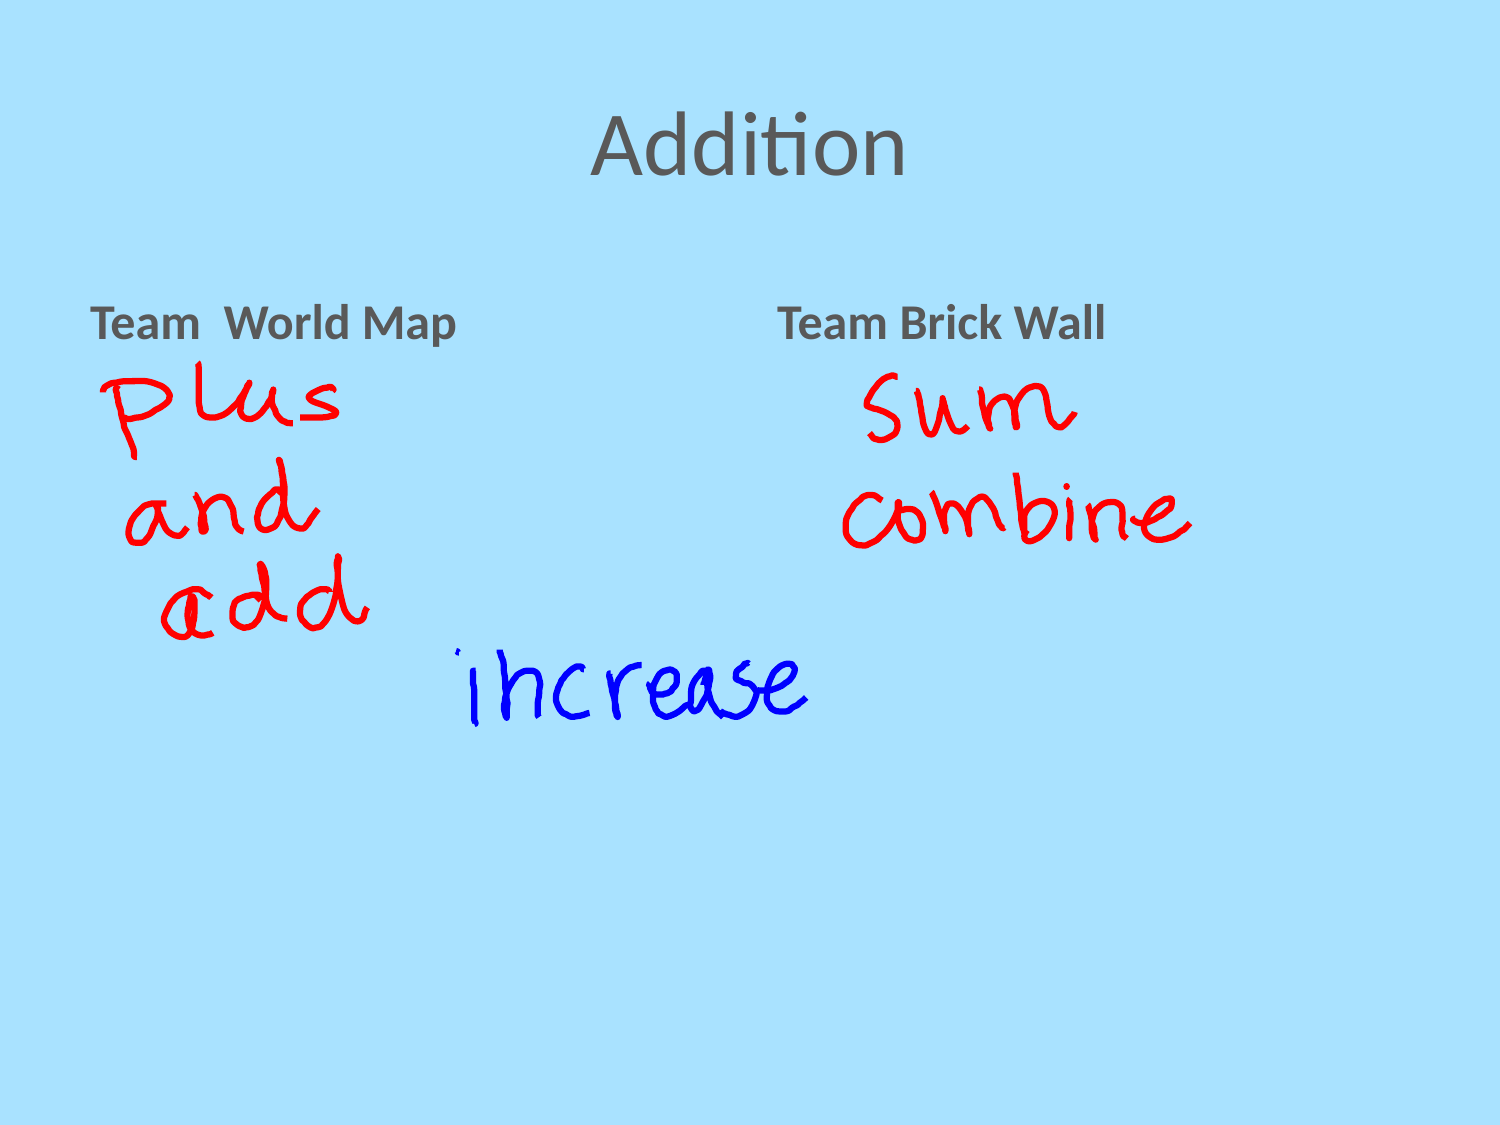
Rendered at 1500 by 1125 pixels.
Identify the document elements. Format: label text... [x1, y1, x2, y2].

text_box [300, 386, 337, 419]
text_box [756, 663, 807, 713]
text_box [231, 563, 288, 629]
text_box [163, 588, 214, 638]
text_box [979, 385, 1076, 430]
text_box [102, 380, 171, 420]
title Addition [75, 45, 1425, 233]
text_box [299, 555, 369, 629]
text_box [1015, 472, 1056, 543]
text_box [555, 665, 590, 718]
list Team World Map [75, 251, 738, 357]
text_box [196, 362, 293, 424]
text_box [689, 668, 724, 718]
text_box [844, 494, 924, 547]
text_box [719, 662, 758, 718]
text_box [498, 649, 541, 719]
text_box [127, 502, 189, 544]
text_box [120, 413, 137, 458]
text_box [915, 390, 969, 436]
list Team Brick Wall [761, 251, 1425, 357]
text_box [1086, 501, 1128, 541]
text_box [930, 491, 1005, 535]
text_box [194, 494, 244, 533]
text_box [1068, 498, 1072, 539]
text_box [472, 670, 477, 725]
text_box [865, 374, 899, 441]
text_box [256, 459, 319, 531]
text_box [1132, 497, 1191, 541]
text_box [608, 664, 642, 718]
text_box [648, 668, 689, 718]
